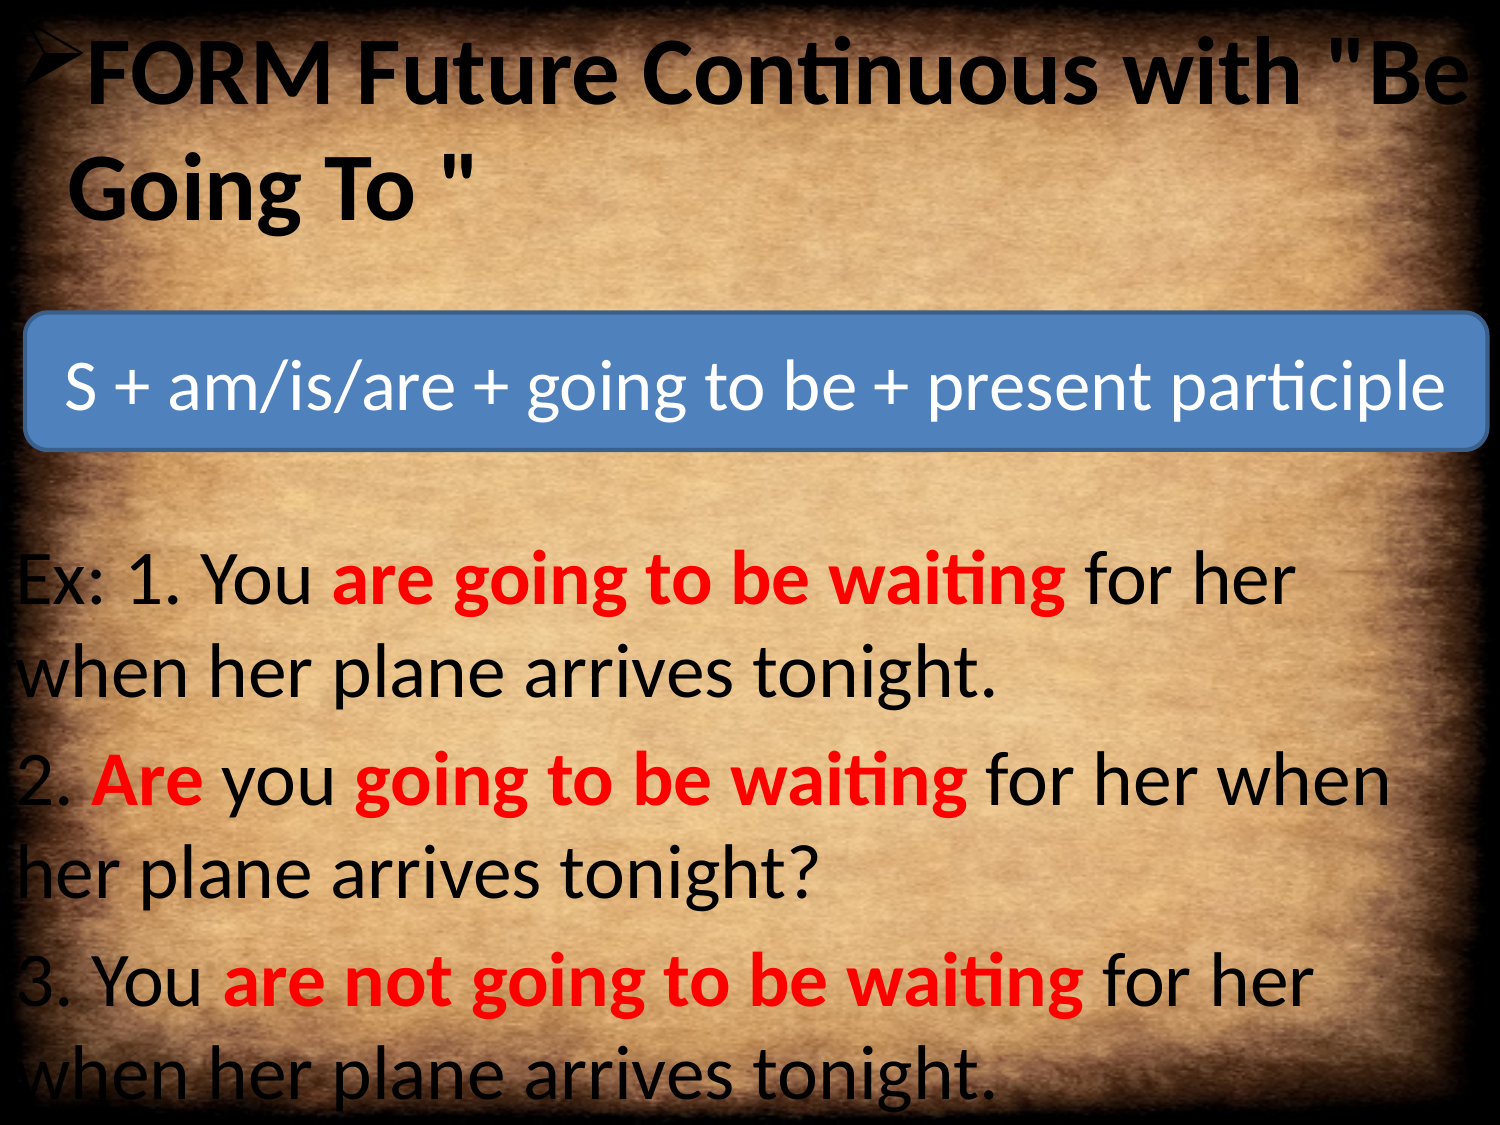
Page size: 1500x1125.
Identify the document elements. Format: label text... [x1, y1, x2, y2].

list FORM Future Continuous with "Be Going To " Ex: 1. You are going to be waiting for her when her plane arrives tonight. 2. Are you going to be waiting for her when her plane arrives tonight? 3. You are not going to be waiting for her when her plane arrives tonight. [0, 0, 1500, 1125]
text_box S + am/is/are + going to be + present participle [22, 310, 1490, 453]
